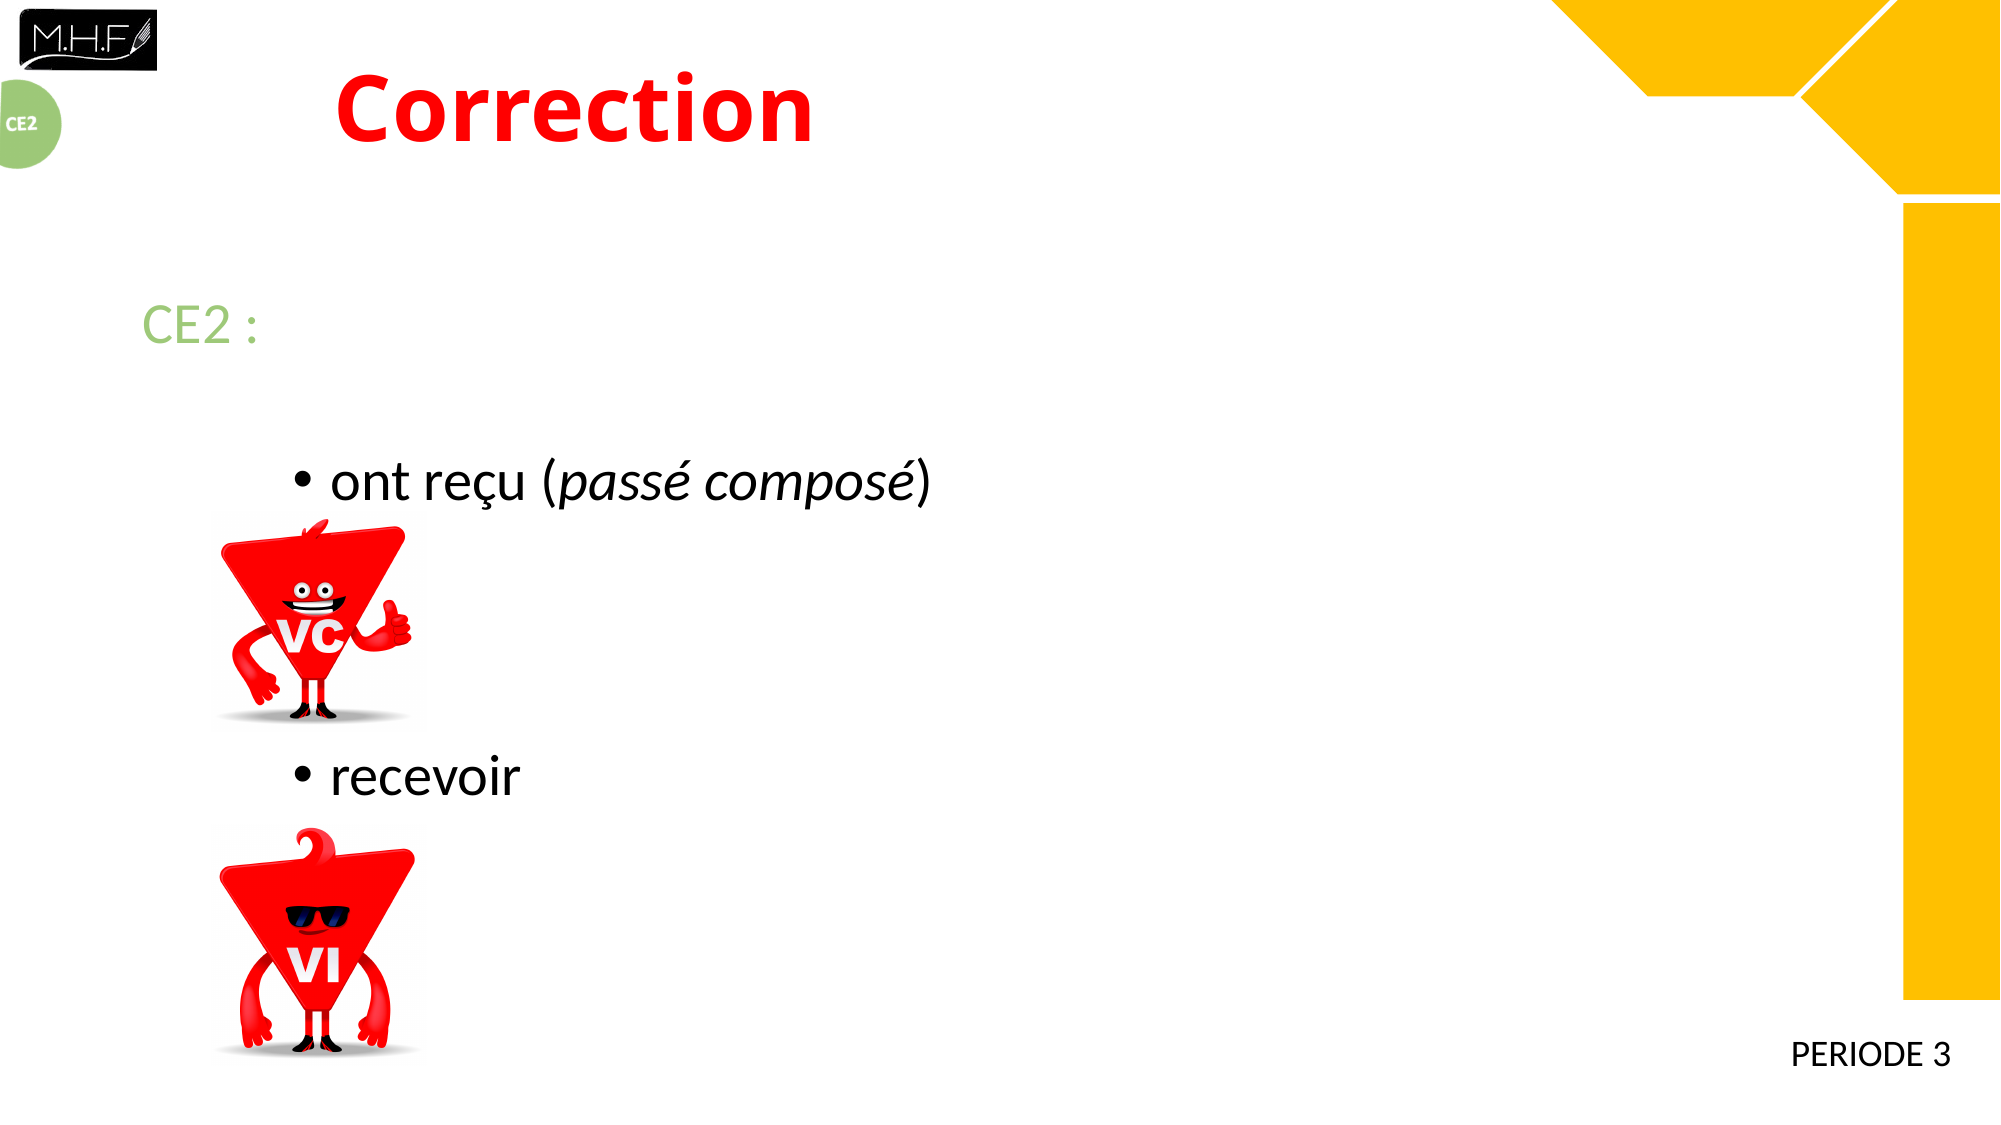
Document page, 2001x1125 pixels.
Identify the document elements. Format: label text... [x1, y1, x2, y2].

text_box CE2 : ont reçu (passé composé) recevoir [127, 286, 950, 1000]
title Correction [318, 3, 1865, 221]
text_box [1902, 202, 2000, 1001]
text_box PERIODE 3 [1362, 1021, 1967, 1125]
picture [211, 511, 427, 732]
picture [0, 7, 157, 207]
text_box [1549, 0, 1892, 98]
text_box [1799, 0, 2000, 196]
picture [211, 823, 427, 1066]
